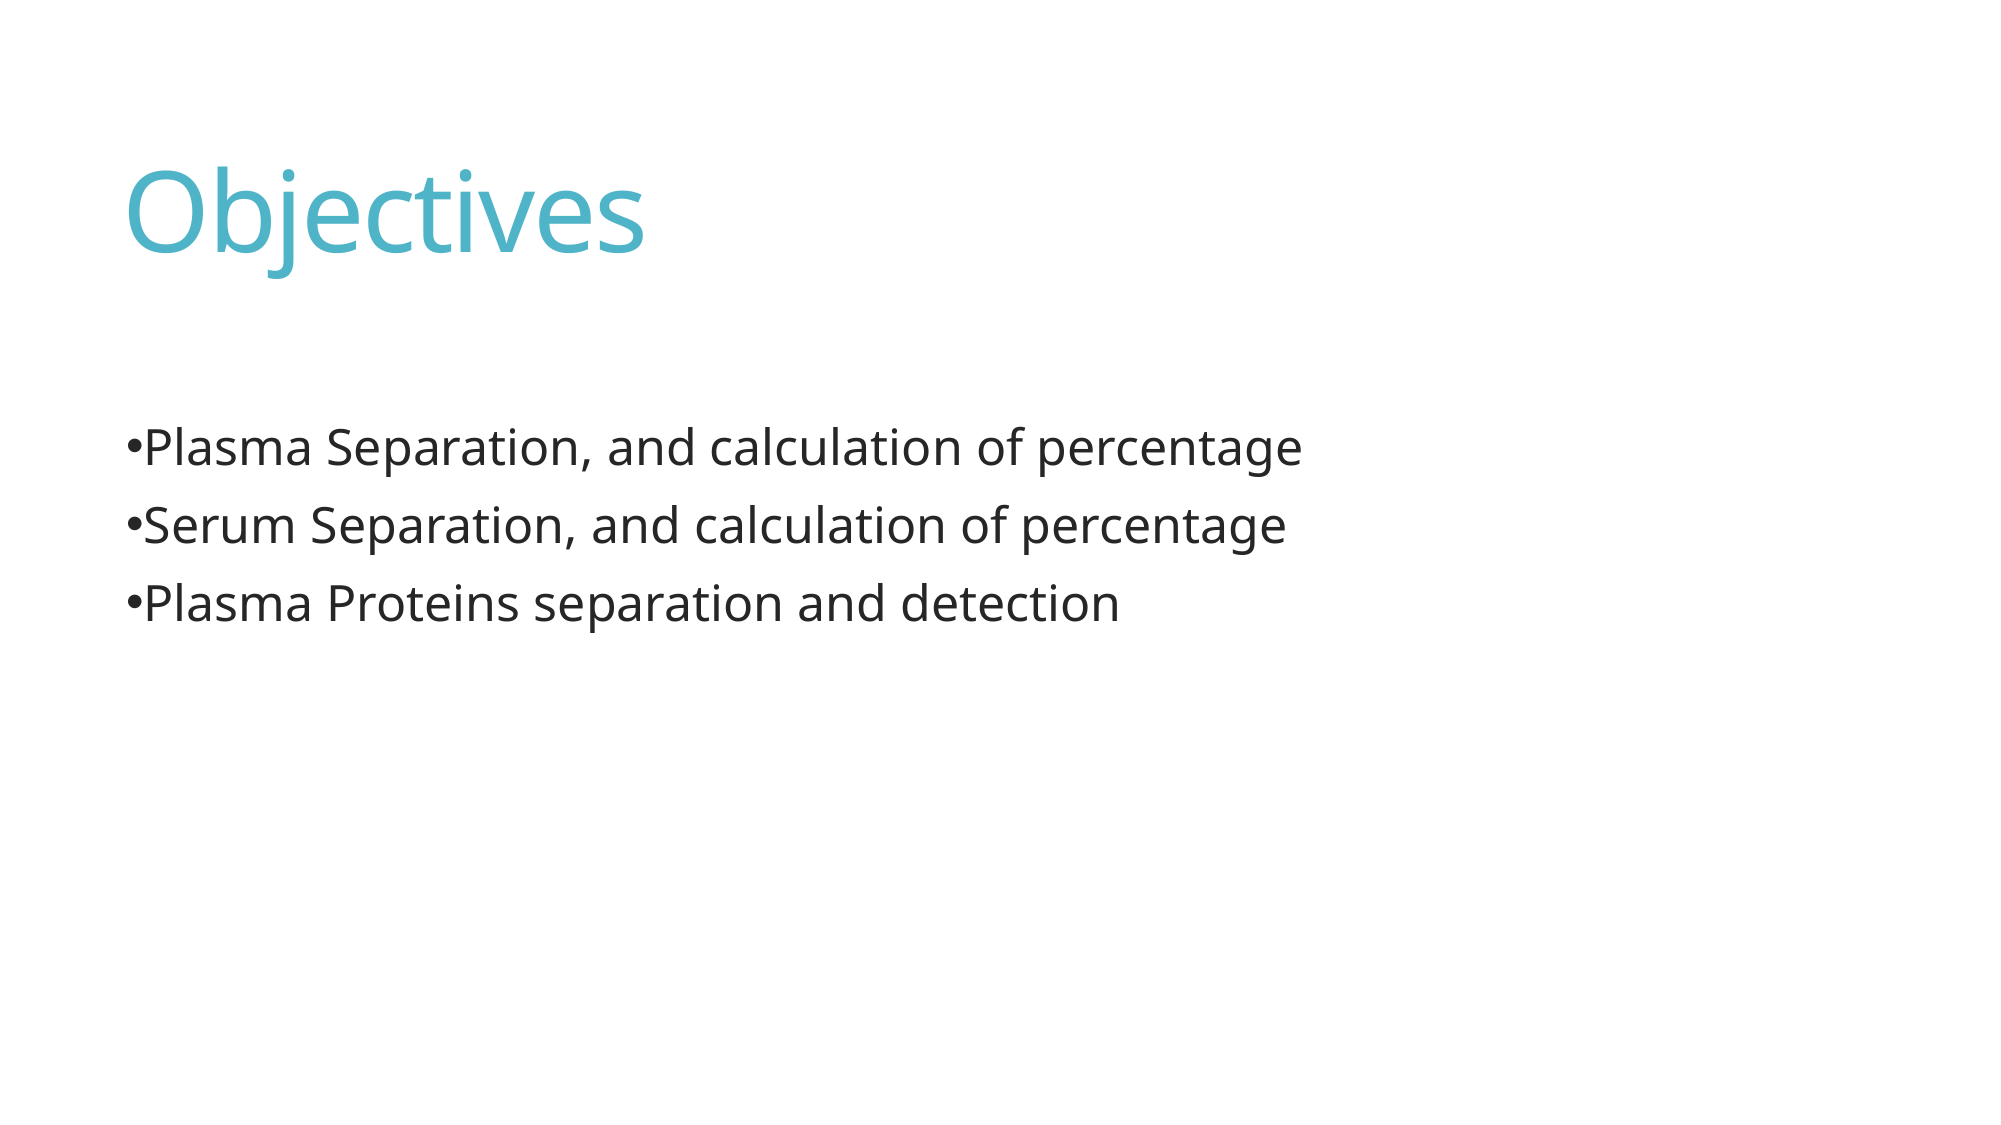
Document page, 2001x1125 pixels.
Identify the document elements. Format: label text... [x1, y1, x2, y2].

list Plasma Separation, and calculation of percentage Serum Separation, and calculation of percentage Plasma Proteins separation and detection [111, 329, 1876, 948]
title Objectives [107, 81, 1875, 354]
